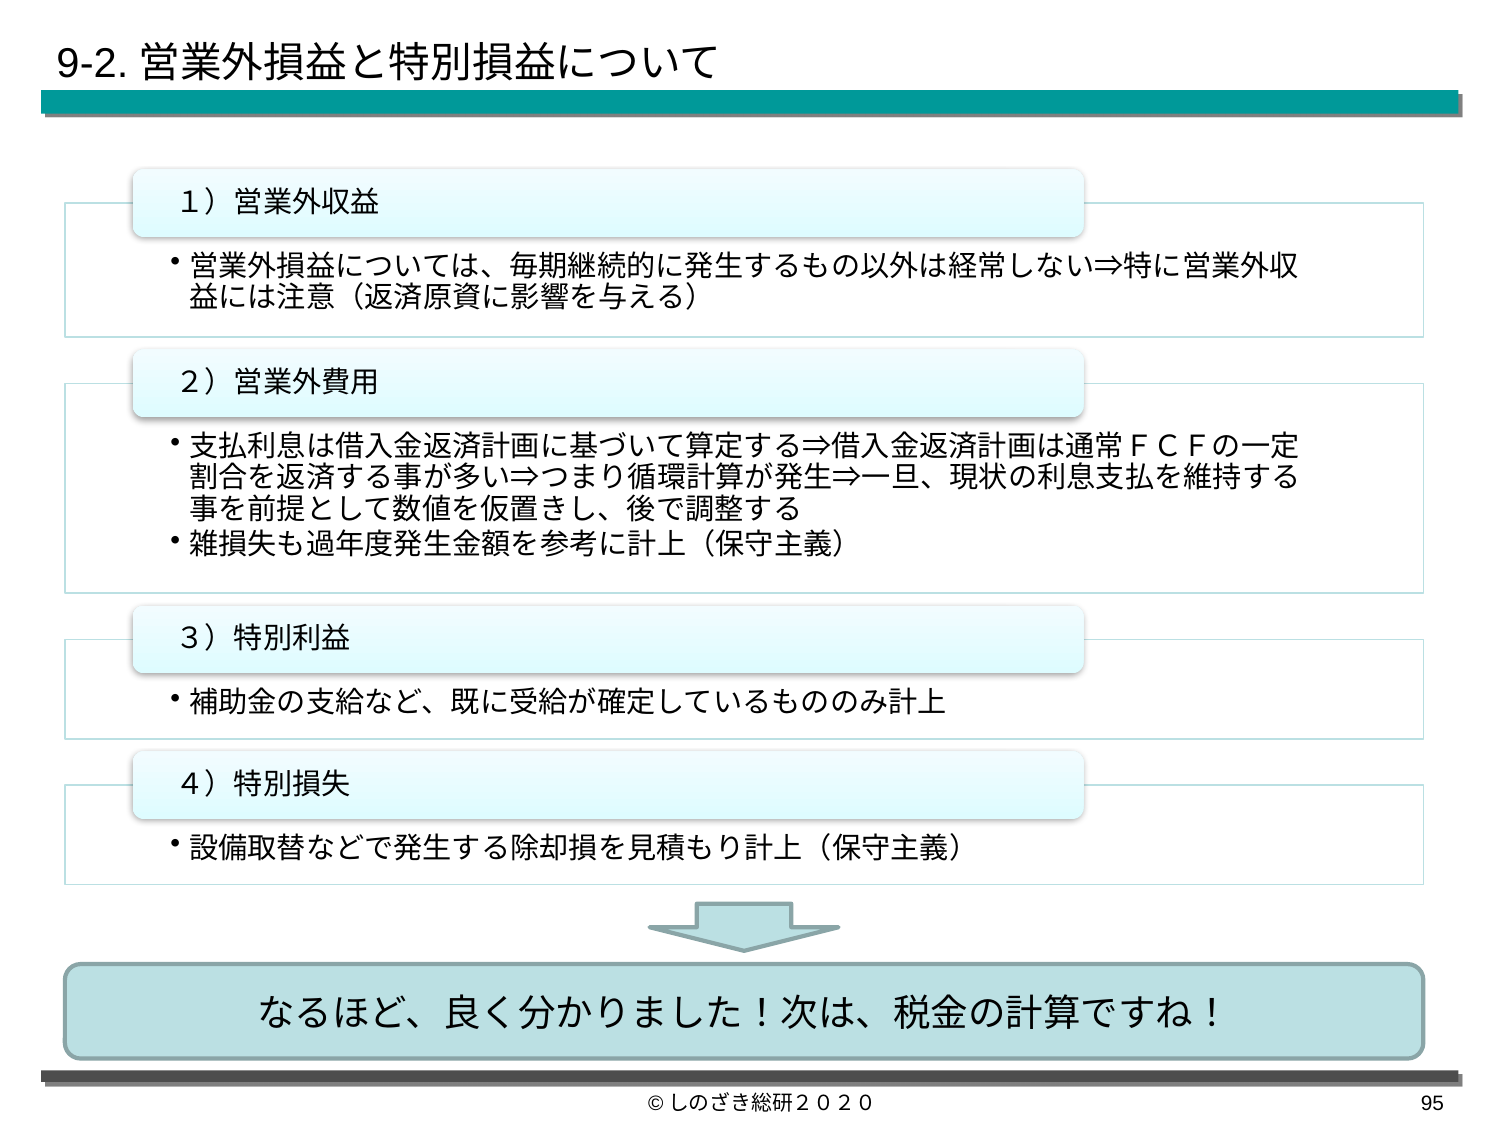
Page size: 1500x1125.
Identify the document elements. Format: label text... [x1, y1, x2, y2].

text_box なるほど、良く分かりました！次は、税金の計算ですね！ [62, 961, 1426, 1061]
text_box [647, 914, 841, 953]
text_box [64, 148, 1424, 906]
footer ©しのざき総研２０２０ [524, 1082, 1000, 1125]
title 9-2.営業外損益と特別損益について [41, 19, 750, 102]
slide_number 94 [1108, 1082, 1459, 1125]
